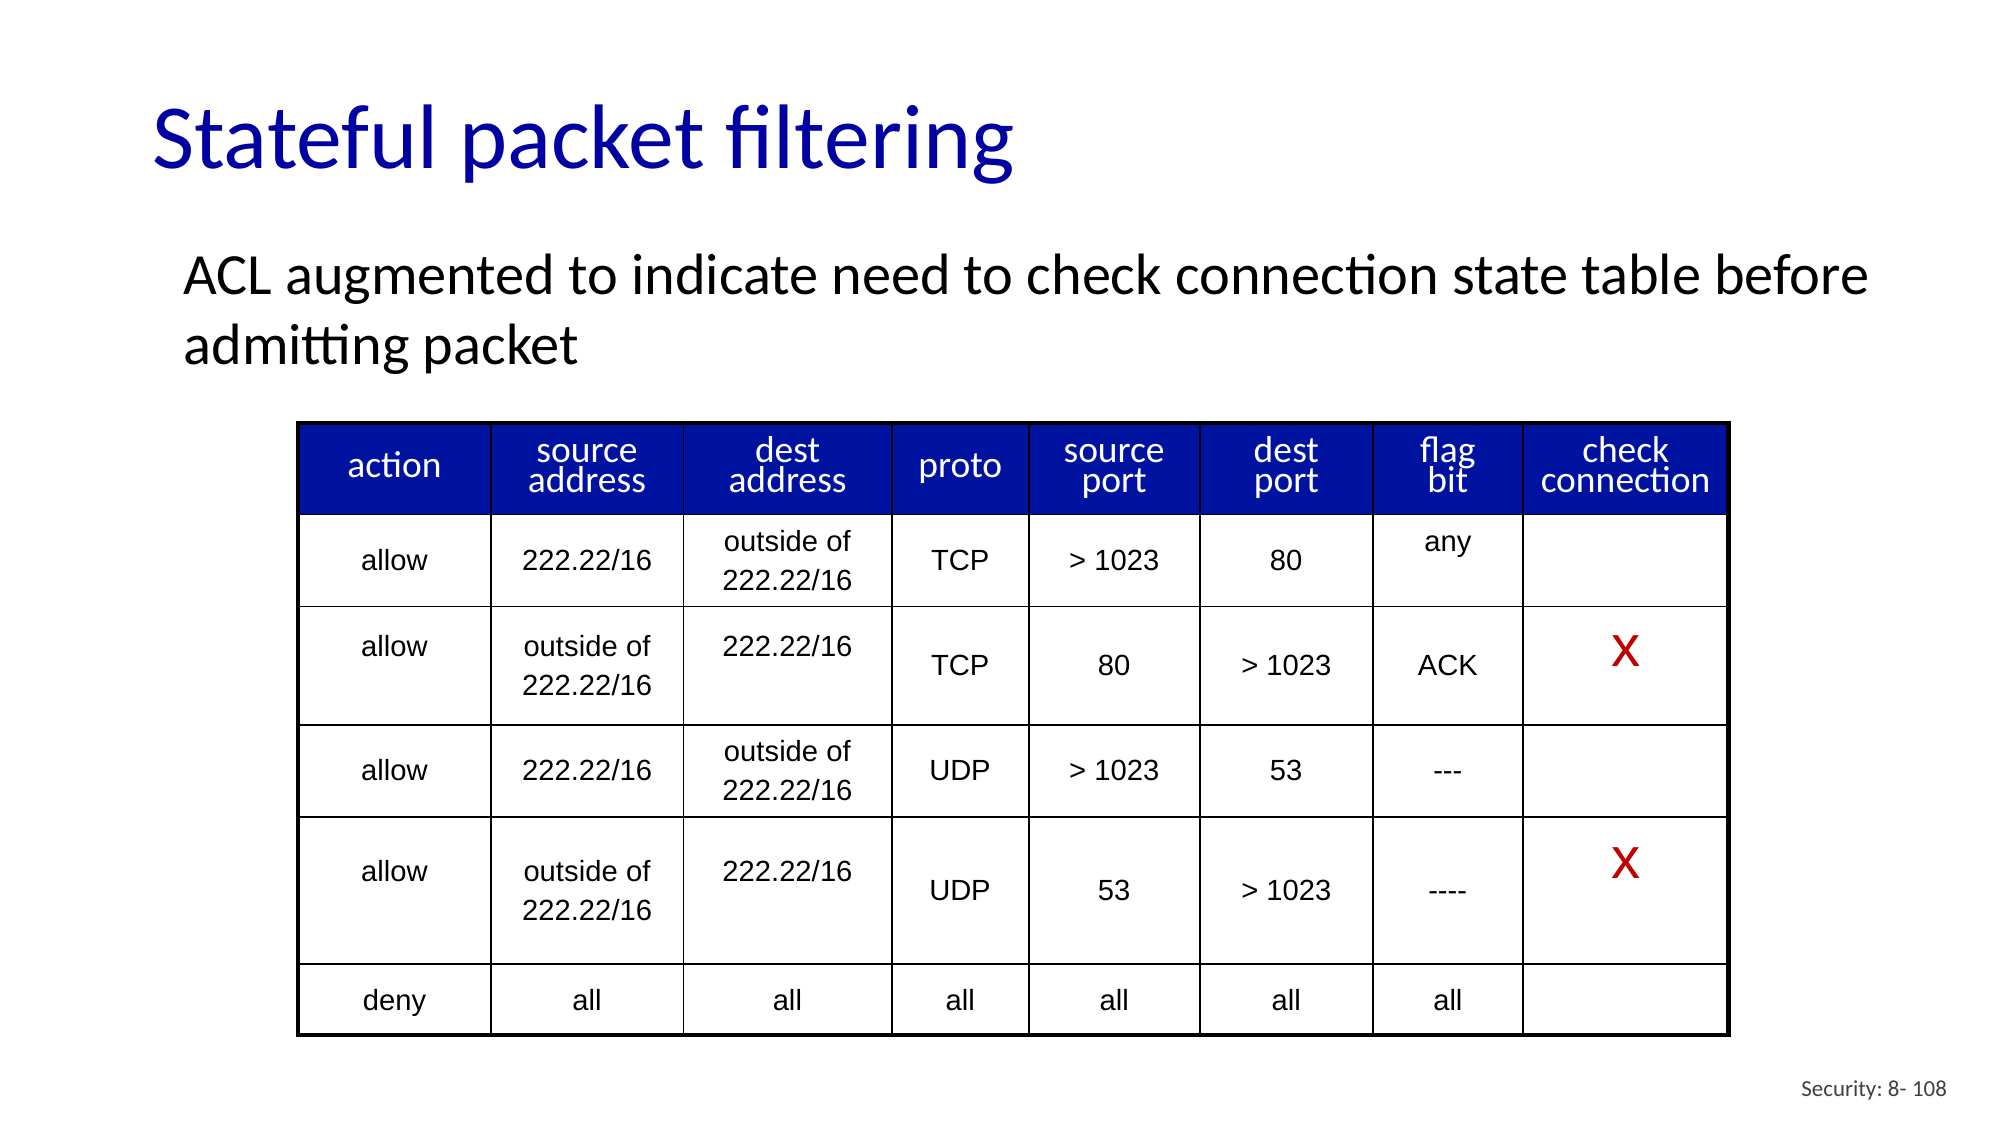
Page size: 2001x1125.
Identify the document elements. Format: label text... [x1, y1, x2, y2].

table_cell all [893, 965, 1028, 1033]
table_cell TCP [893, 607, 1028, 724]
text_box [346, 978, 377, 1044]
table_cell 53 [1201, 726, 1372, 816]
table_cell all [684, 965, 891, 1033]
table_cell all [1030, 965, 1199, 1033]
table_cell allow [300, 726, 490, 816]
table_cell [1524, 726, 1726, 816]
table_cell --- [1374, 726, 1522, 816]
table_cell TCP [893, 515, 1028, 606]
table_cell all [492, 965, 683, 1033]
table_cell 222.22/16 [492, 515, 683, 606]
table_header action [300, 425, 490, 514]
table_cell 222.22/16 [684, 607, 891, 724]
table_cell any [1374, 515, 1522, 606]
table_cell > 1023 [1030, 515, 1199, 606]
table_header dest address [684, 425, 891, 514]
table_cell [1524, 515, 1726, 606]
slide_number Security: 8- 108 [1512, 1056, 1963, 1117]
table_cell outside of 222.22/16 [492, 607, 683, 724]
table_cell outside of 222.22/16 [684, 515, 891, 606]
table_cell allow [300, 515, 490, 606]
table_cell 222.22/16 [684, 818, 891, 963]
table_header check connection [1524, 425, 1726, 514]
table_cell > 1023 [1201, 607, 1372, 724]
table_cell allow [300, 607, 490, 724]
text_box Stateful packet filtering [137, 65, 1863, 213]
table_cell ---- [1374, 818, 1522, 963]
table_header proto [893, 425, 1028, 514]
table_cell 222.22/16 [492, 726, 683, 816]
table_cell > 1023 [1201, 818, 1372, 963]
table_cell 80 [1030, 607, 1199, 724]
table_cell x [1524, 607, 1726, 724]
table_header source address [492, 425, 683, 514]
table_cell UDP [893, 818, 1028, 963]
table_cell x [1524, 818, 1726, 963]
text_box ACL augmented to indicate need to check connection state table before admitting packet [168, 228, 1961, 410]
table_cell > 1023 [1030, 726, 1199, 816]
table_cell ACK [1374, 607, 1522, 724]
table_cell 53 [1030, 818, 1199, 963]
table_cell UDP [893, 726, 1028, 816]
table_cell outside of 222.22/16 [684, 726, 891, 816]
table_cell deny [300, 965, 490, 1033]
table_header source port [1030, 425, 1199, 514]
table_cell all [1374, 965, 1522, 1033]
table_cell all [1201, 965, 1372, 1033]
table_header dest port [1201, 425, 1372, 514]
table_cell [1524, 965, 1726, 1033]
table_header flag bit [1374, 425, 1522, 514]
table_cell 80 [1201, 515, 1372, 606]
table_cell allow [300, 818, 490, 963]
table_cell outside of 222.22/16 [492, 818, 683, 963]
